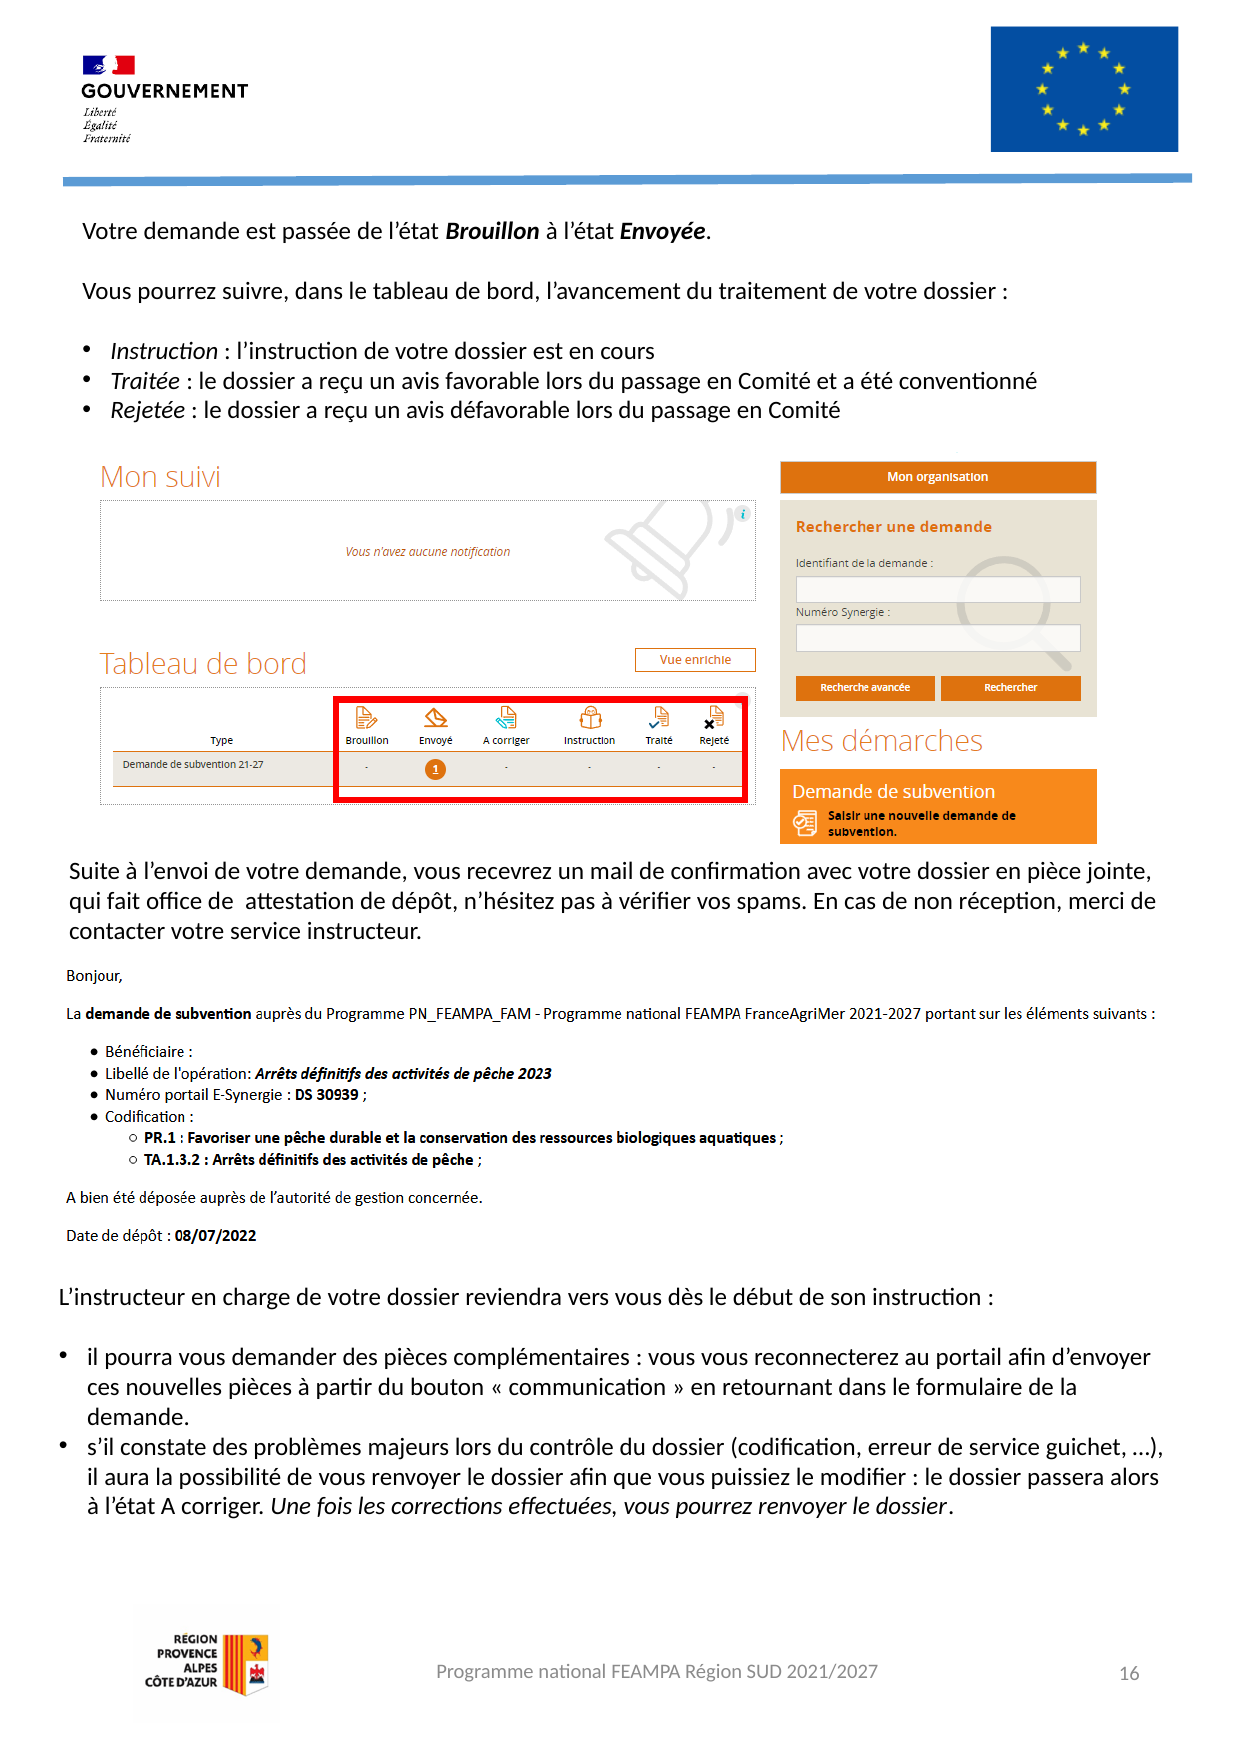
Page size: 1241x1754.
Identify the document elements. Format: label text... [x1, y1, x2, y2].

text_box Suite à l’envoi de votre demande, vous recevrez un mail de confirmation avec votre dossier en pièce jointe, qui fait office de attestation de dépôt, n’hésitez pas à vérifier vos spams. En cas de non réception, merci de contacter votre service instructeur. [54, 847, 1184, 952]
text_box L’instructeur en charge de votre dossier reviendra vers vous dès le début de son instruction : il pourra vous demander des pièces complémentaires : vous vous reconnecterez au portail afin d’envoyer ces nouvelles pièces à partir du bouton « communication » en retournant dans le formulaire de la demande. s’il constate des problèmes majeurs lors du contrôle du dossier (codification, erreur de service guichet, …), il aura la possibilité de vous renvoyer le dossier afin que vous puissiez le modifier : le dossier passera alors à l’état A corriger. Une fois les corrections effectuées, vous pourrez renvoyer le dossier. [44, 1242, 1194, 1573]
picture [62, 36, 267, 161]
picture [133, 1604, 280, 1723]
picture [62, 953, 1178, 1257]
picture [82, 452, 1127, 844]
footer Programme national FEAMPA Région SUD 2021/2027 [300, 1623, 1016, 1717]
slide_number 16 [875, 1625, 1155, 1719]
text_box Votre demande est passée de l’état Brouillon à l’état Envoyée. Vous pourrez suivre, dans le tableau de bord, l’avancement du traitement de votre dossier : Instruction : l’instruction de votre dossier est en cours Traitée : le dossier a reçu un avis favorable lors du passage en Comité et a été conventionné Rejetée : le dossier a reçu un avis défavorable lors du passage en Comité [67, 207, 1208, 507]
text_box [62, 177, 1193, 182]
picture [990, 26, 1179, 152]
